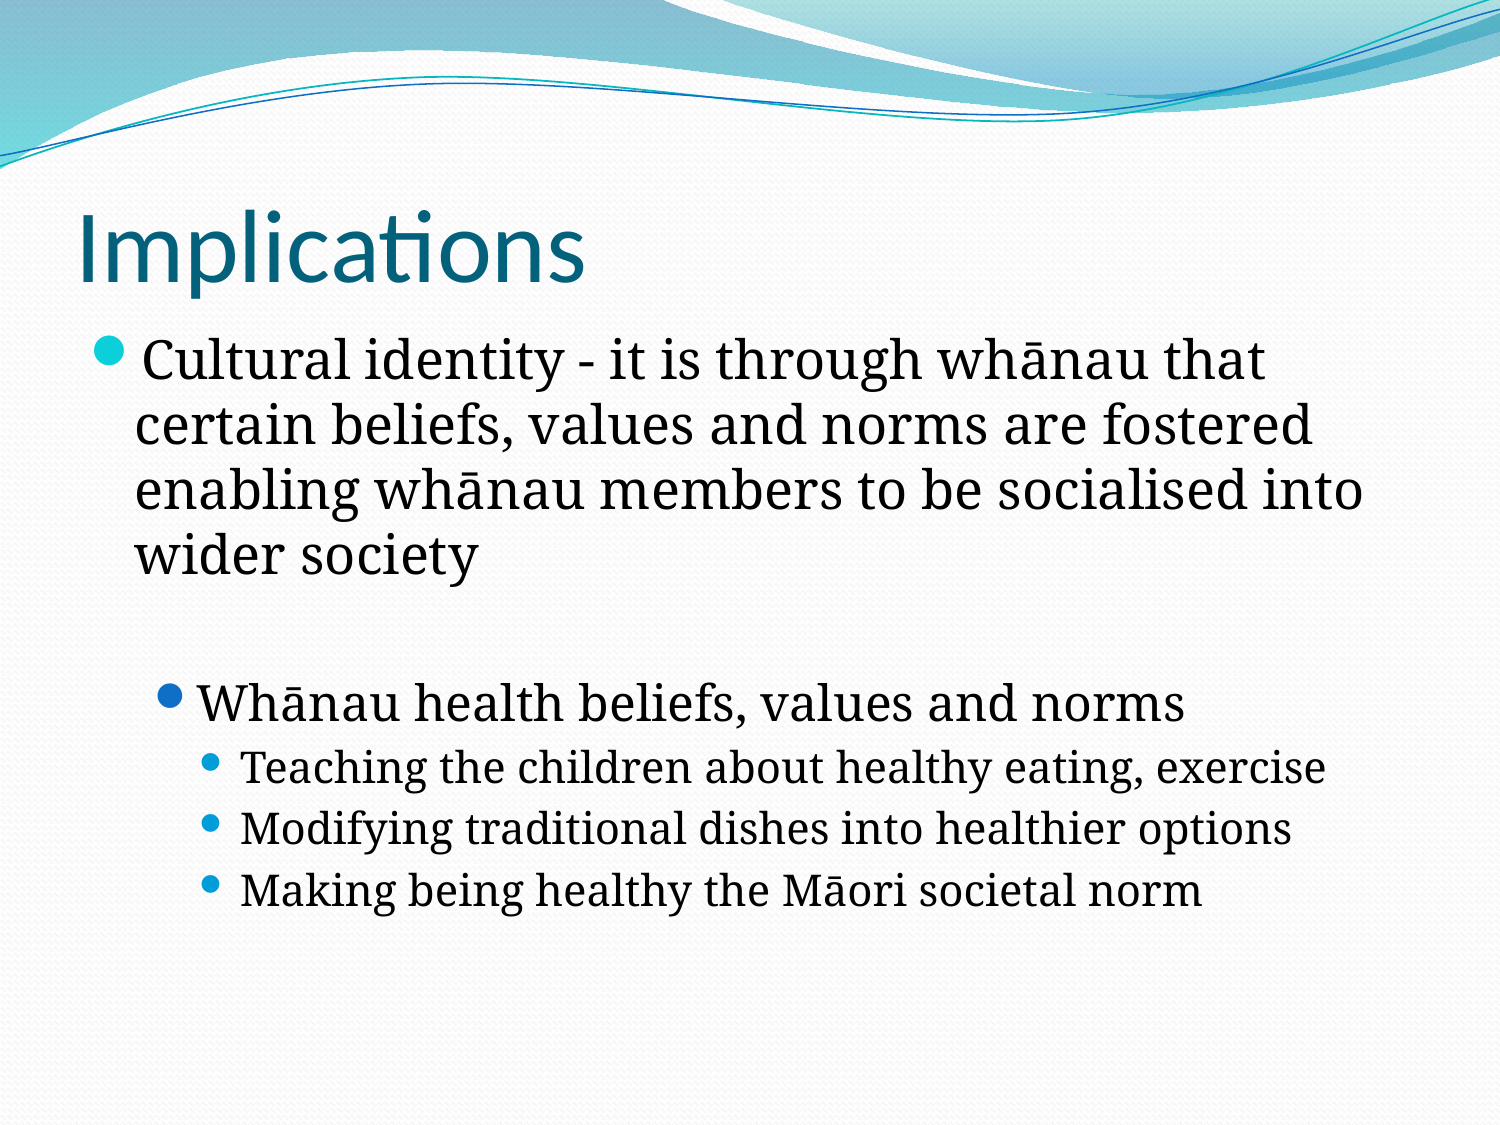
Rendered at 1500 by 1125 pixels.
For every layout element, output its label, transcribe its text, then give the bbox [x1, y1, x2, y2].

list Cultural identity - it is through whānau that certain beliefs, values and norms are fostered enabling whānau members to be socialised into wider society Whānau health beliefs, values and norms Teaching the children about healthy eating, exercise Modifying traditional dishes into healthier options Making being healthy the Māori societal norm [75, 317, 1425, 1038]
title Implications [75, 115, 1425, 303]
